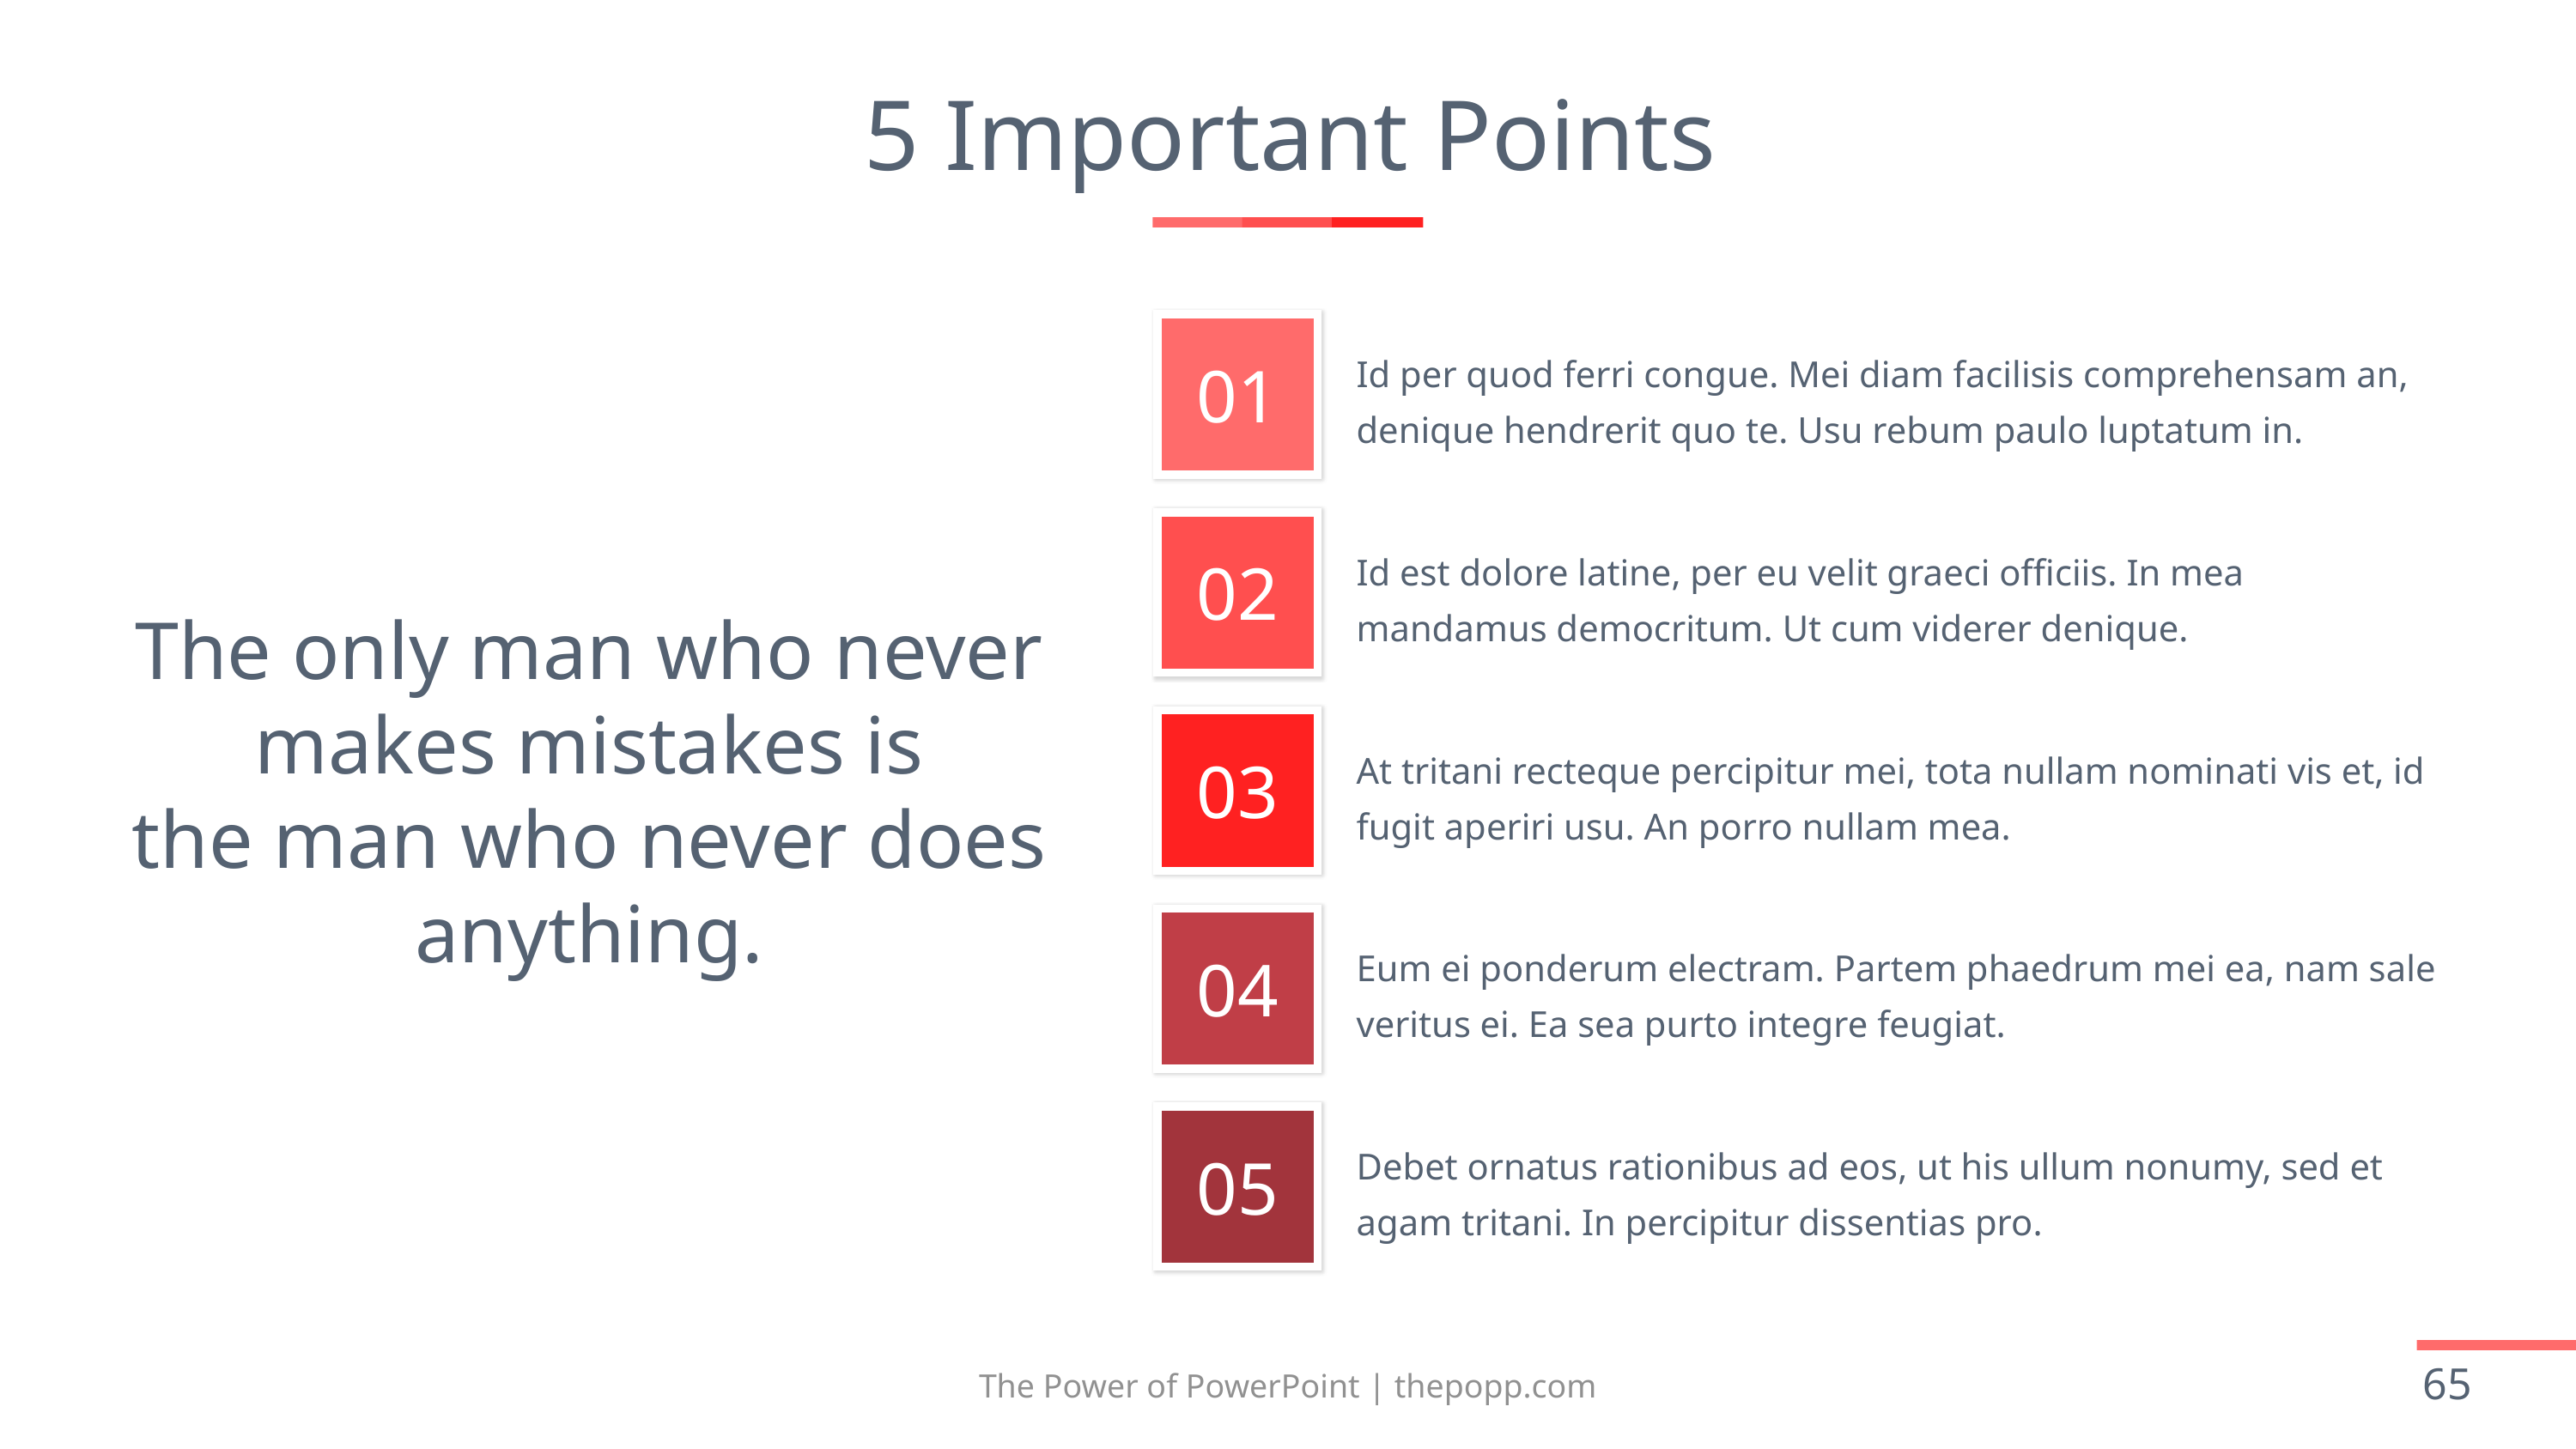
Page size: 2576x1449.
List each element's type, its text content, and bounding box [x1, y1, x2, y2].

list Debet ornatus rationibus ad eos, ut his ullum nonumy, sed et agam tritani. In percipitur dissentias pro. [1343, 1107, 2451, 1267]
title 5 Important Points [69, 49, 2512, 230]
list Id est dolore latine, per eu velit graeci officiis. In mea mandamus democritum. Ut cum viderer denique. [1343, 512, 2451, 673]
list Id per quod ferri congue. Mei diam facilisis comprehensam an, denique hendrerit quo te. Usu rebum paulo luptatum in. [1343, 315, 2451, 475]
list At tritani recteque percipitur mei, tota nullam nominati vis et, id fugit aperiri usu. An porro nullam mea. [1343, 711, 2451, 871]
slide_number 65 [2409, 1351, 2576, 1421]
footer The Power of PowerPoint | thepopp.com [853, 1349, 1723, 1427]
list Eum ei ponderum electram. Partem phaedrum mei ea, nam sale veritus ei. Ea sea purto integre feugiat. [1343, 909, 2451, 1069]
list The only man who never makes mistakes is the man who never does anything. [113, 312, 1066, 1267]
